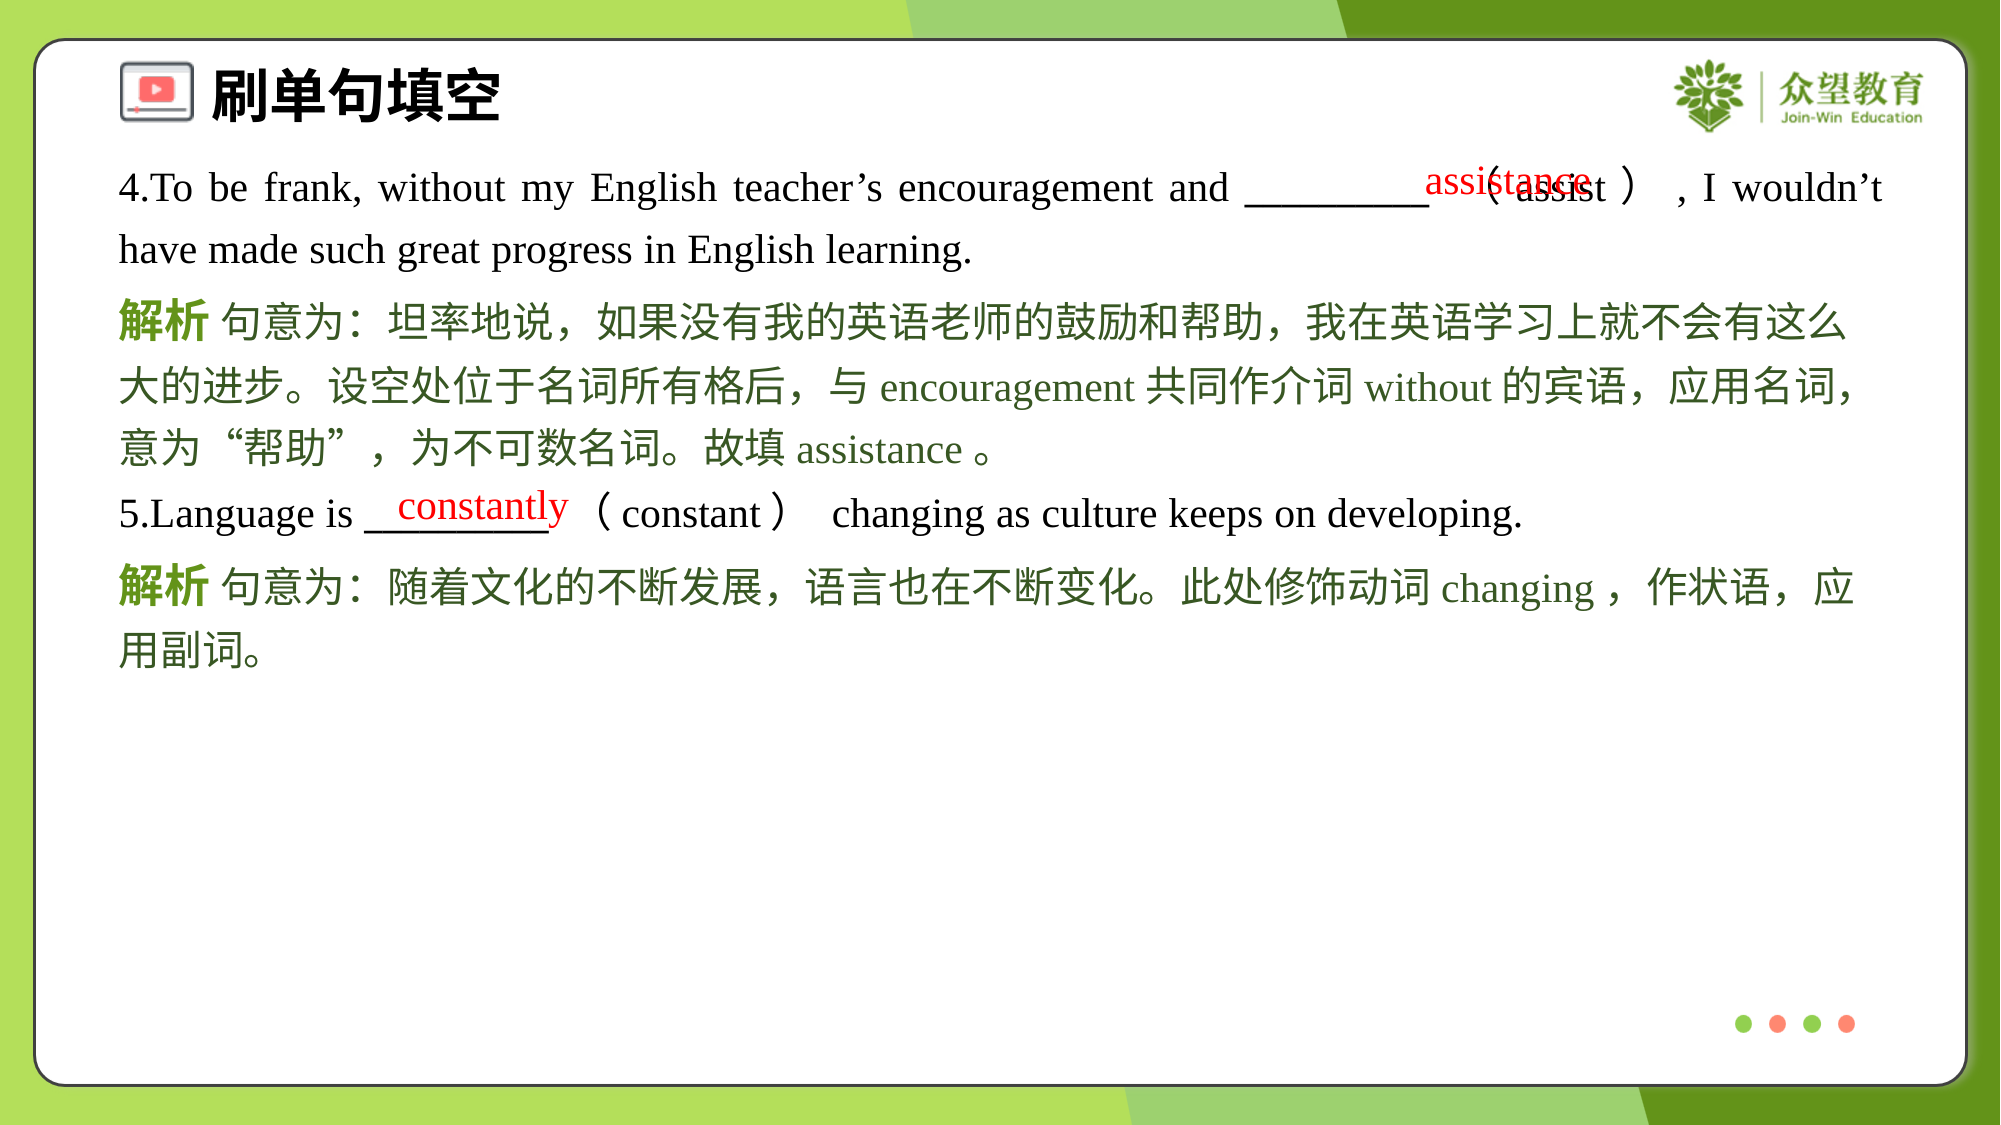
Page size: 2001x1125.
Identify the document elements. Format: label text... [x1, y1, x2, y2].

text_box 解析 句意为：随着文化的不断发展，语言也在不断变化。此处修饰动词changing，作状语，应用副词。 [118, 542, 1883, 670]
text_box 4.To be frank, without my English teacher’s encouragement and __________ （assist）, I wouldn’t have made such great progress in English learning. [118, 146, 1883, 267]
picture [0, 0, 2000, 1125]
text_box constantly [393, 464, 574, 523]
text_box 解析 句意为：坦率地说，如果没有我的英语老师的鼓励和帮助，我在英语学习上就不会有这么大的进步。设空处位于名词所有格后，与encouragement共同作介词without的宾语，应用名词，意为“帮助”，为不可数名词。故填assistance。 [118, 278, 1883, 468]
text_box assistance [1420, 140, 1596, 199]
text_box 5.Language is __________ （constant） changing as culture keeps on developing. [118, 473, 1883, 531]
